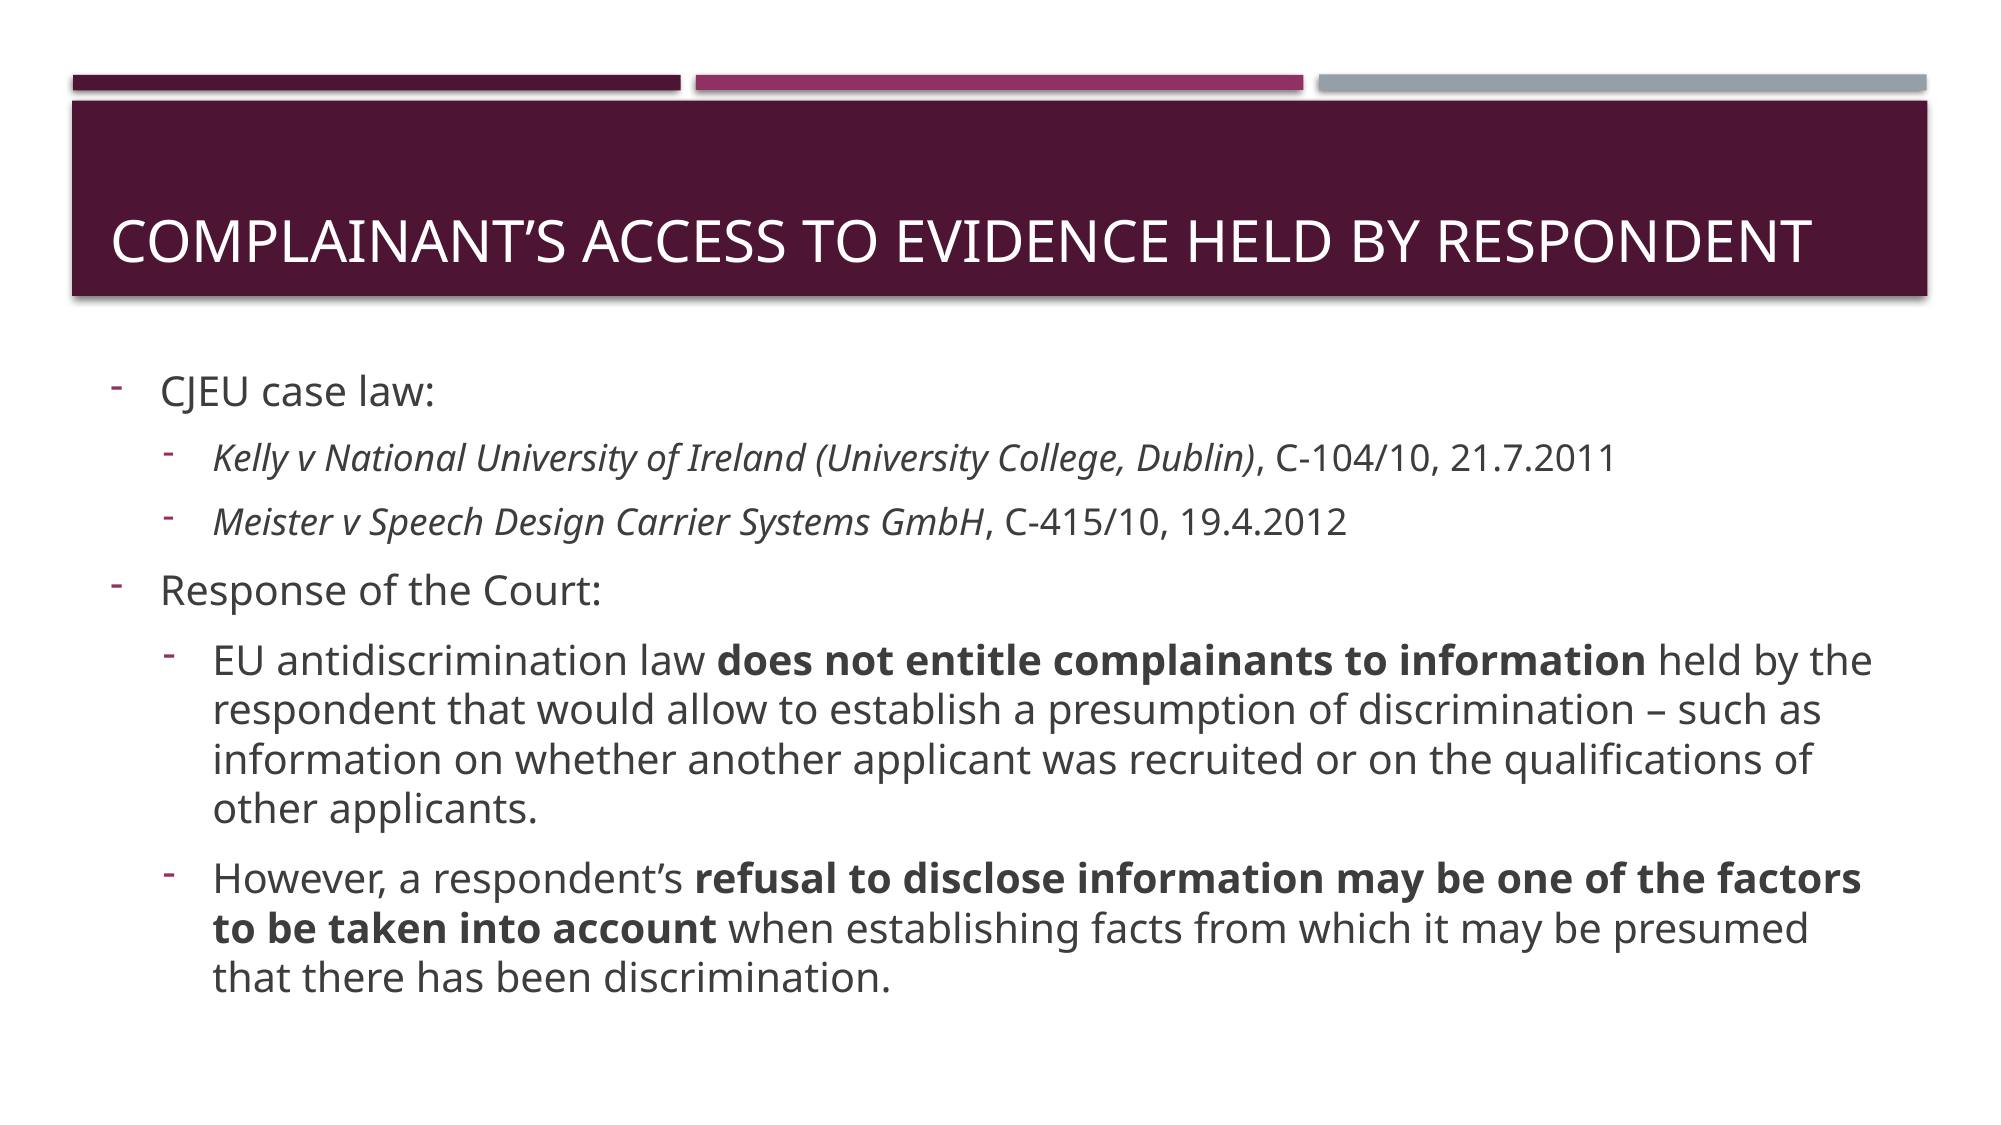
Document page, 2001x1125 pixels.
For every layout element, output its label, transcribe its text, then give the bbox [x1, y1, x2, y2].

title Complainant’s access to evidence held by respondent [95, 115, 1905, 282]
list CJEU case law: Kelly v National University of Ireland (University College, Dublin), C-104/10, 21.7.2011 Meister v Speech Design Carrier Systems GmbH, C-415/10, 19.4.2012 Response of the Court: EU antidiscrimination law does not entitle complainants to information held by the respondent that would allow to establish a presumption of discrimination – such as information on whether another applicant was recruited or on the qualifications of other applicants. However, a respondent’s refusal to disclose information may be one of the factors to be taken into account when establishing facts from which it may be presumed that there has been discrimination. [95, 357, 1905, 1009]
